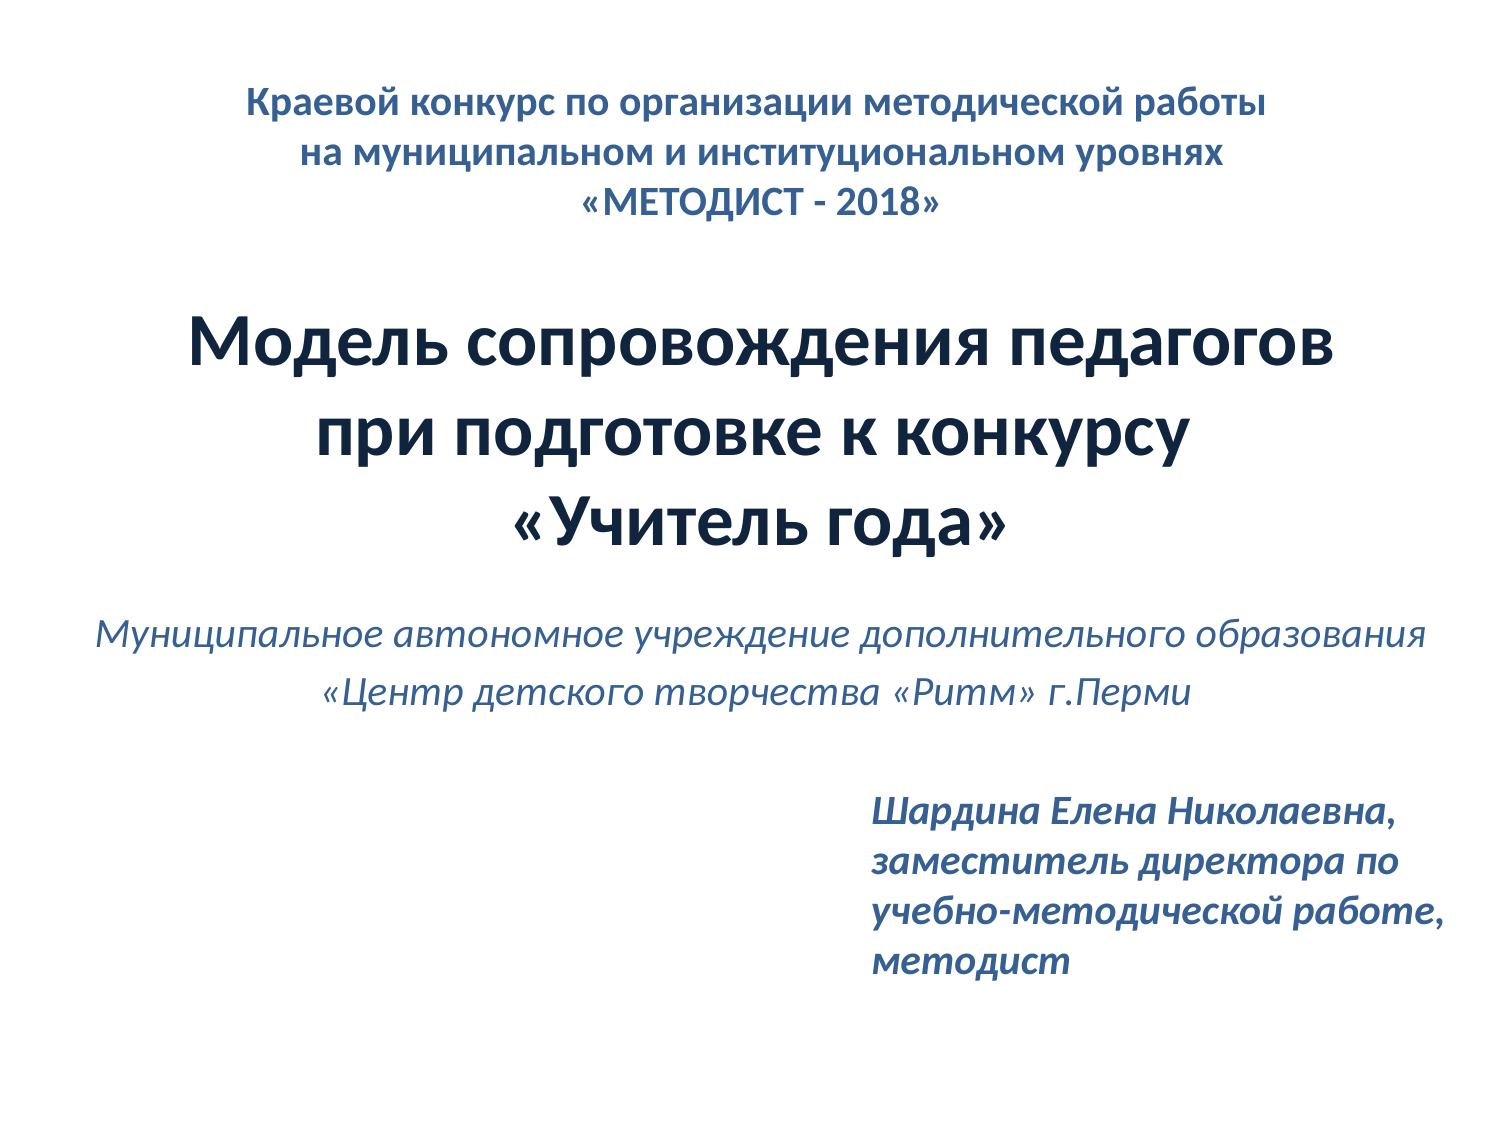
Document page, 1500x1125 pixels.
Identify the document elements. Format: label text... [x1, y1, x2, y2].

subtitle Муниципальное автономное учреждение дополнительного образования «Центр детского творчества «Ритм» г.Перми [75, 597, 1446, 740]
text_box Краевой конкурс по организации методической работы на муниципальном и институциональном уровнях «МЕТОДИСТ - 2018» [76, 66, 1447, 232]
text_box Шардина Елена Николаевна, заместитель директора по учебно-методической работе, методист [855, 775, 1476, 917]
title Модель сопровождения педагогов при подготовке к конкурсу «Учитель года» [124, 349, 1400, 591]
